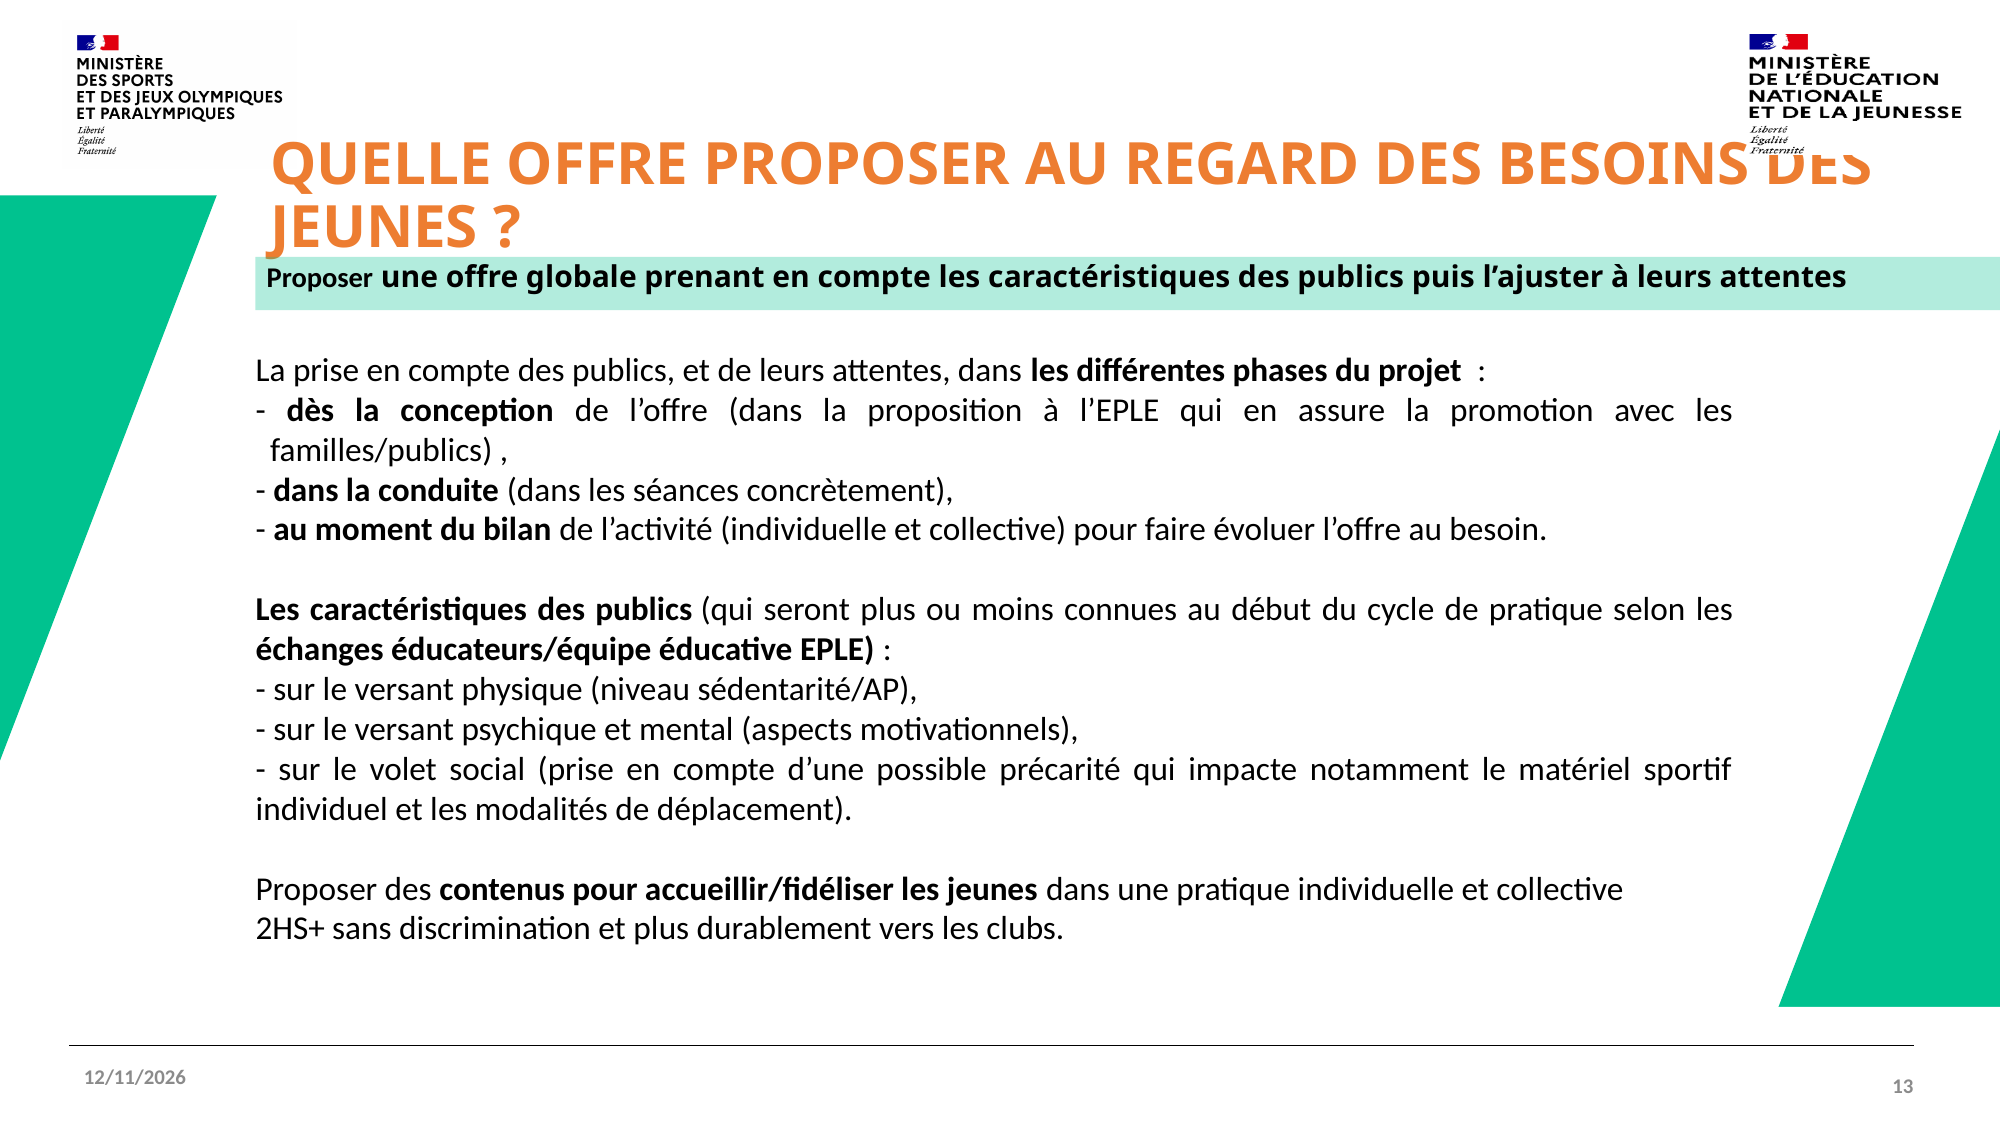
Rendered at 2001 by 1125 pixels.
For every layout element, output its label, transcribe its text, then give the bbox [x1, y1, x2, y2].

picture [62, 20, 297, 169]
title Quelle OFFRE PROPOSER au regard dES BESOINS DES JEUNES ? [255, 122, 1963, 256]
text_box La prise en compte des publics, et de leurs attentes, dans les différentes phases du projet : - dès la conception de l’offre (dans la proposition à l’EPLE qui en assure la promotion avec les familles/publics) , - dans la conduite (dans les séances concrètement), - au moment du bilan de l’activité (individuelle et collective) pour faire évoluer l’offre au besoin. Les caractéristiques des publics (qui seront plus ou moins connues au début du cycle de pratique selon les échanges éducateurs/équipe éducative EPLE) : - sur le versant physique (niveau sédentarité/AP), - sur le versant psychique et mental (aspects motivationnels), - sur le volet social (prise en compte d’une possible précarité qui impacte notamment le matériel sportif individuel et les modalités de déplacement). Proposer des contenus pour accueillir/fidéliser les jeunes dans une pratique individuelle et collective 2HS+ sans discrimination et plus durablement vers les clubs. [240, 340, 1750, 955]
picture [1749, 34, 1963, 155]
slide_number 13 [1618, 1046, 1914, 1125]
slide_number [69, 1046, 519, 1107]
text_box Proposer une offre globale prenant en compte les caractéristiques des publics puis l’ajuster à leurs attentes [255, 256, 2000, 311]
